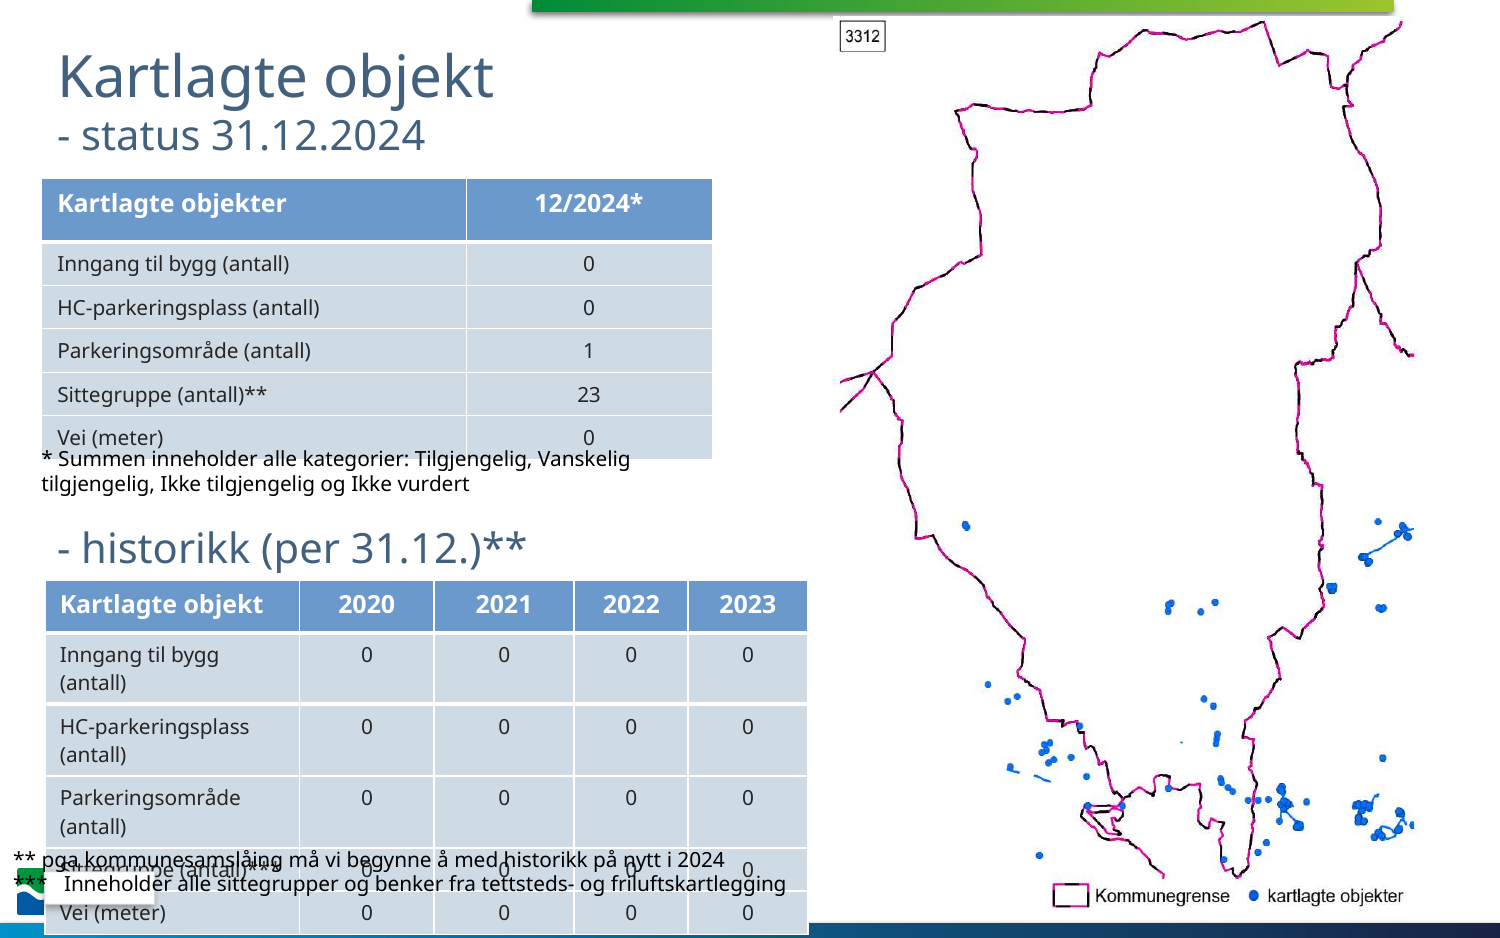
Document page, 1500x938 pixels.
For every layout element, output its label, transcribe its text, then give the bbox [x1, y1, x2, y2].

table_cell 0 [575, 635, 687, 702]
table_header 2020 [300, 581, 433, 631]
table_cell 1 [467, 329, 712, 372]
table_cell 0 [300, 635, 433, 702]
table_cell 0 [467, 286, 712, 328]
table_cell Sittegruppe (antall)** [42, 373, 466, 415]
text_box - historikk (per 31.12.)** [42, 496, 828, 580]
table_cell Parkeringsområde (antall) [46, 777, 299, 838]
table_cell 0 [575, 706, 687, 775]
table_cell 0 [435, 777, 573, 838]
table_header 2021 [435, 581, 573, 631]
table_header 12/2024* [467, 179, 712, 240]
table_header 2023 [689, 581, 807, 631]
table_cell 0 [300, 706, 433, 775]
table_cell 0 [435, 706, 573, 775]
table_cell 0 [689, 635, 807, 702]
table_cell 0 [689, 777, 807, 847]
table_cell Vei (meter) [46, 904, 299, 934]
text_box * Summen inneholder alle kategorier: Tilgjengelig, Vanskelig tilgjengelig, Ikke tilgjengelig og Ikke vurdert [26, 438, 711, 504]
table_cell 0 [467, 416, 712, 459]
table_cell 0 [435, 904, 573, 934]
table_cell 0 [467, 244, 712, 285]
table_cell HC-parkeringsplass (antall) [42, 286, 466, 328]
table_cell 0 [300, 904, 433, 934]
table_cell 0 [575, 777, 687, 838]
table_cell 0 [435, 635, 573, 702]
table_cell Vei (meter) [42, 416, 466, 438]
table_cell 0 [689, 892, 807, 934]
picture [833, 16, 1419, 913]
table_header 2022 [575, 581, 687, 631]
table_cell HC-parkeringsplass (antall) [46, 706, 299, 775]
table_cell Inngang til bygg (antall) [46, 635, 299, 702]
table_cell 0 [802, 849, 807, 890]
table_cell Inngang til bygg (antall) [42, 244, 466, 285]
table_cell 0 [575, 904, 687, 934]
table_cell Parkeringsområde (antall) [42, 329, 466, 372]
text_box ** pga kommunesamslåing må vi begynne å med historikk på nytt i 2024 *** Inneholder alle sittegrupper og benker fra tettsteds- og friluftskartlegging [0, 838, 802, 904]
table_header Kartlagte objekter [42, 179, 466, 240]
table_cell 0 [300, 777, 433, 838]
table_cell 23 [467, 373, 712, 415]
table_header Kartlagte objekt [46, 581, 299, 631]
table_cell 0 [689, 706, 807, 775]
text_box Kartlagte objekt - status 31.12.2024 [42, 24, 828, 167]
